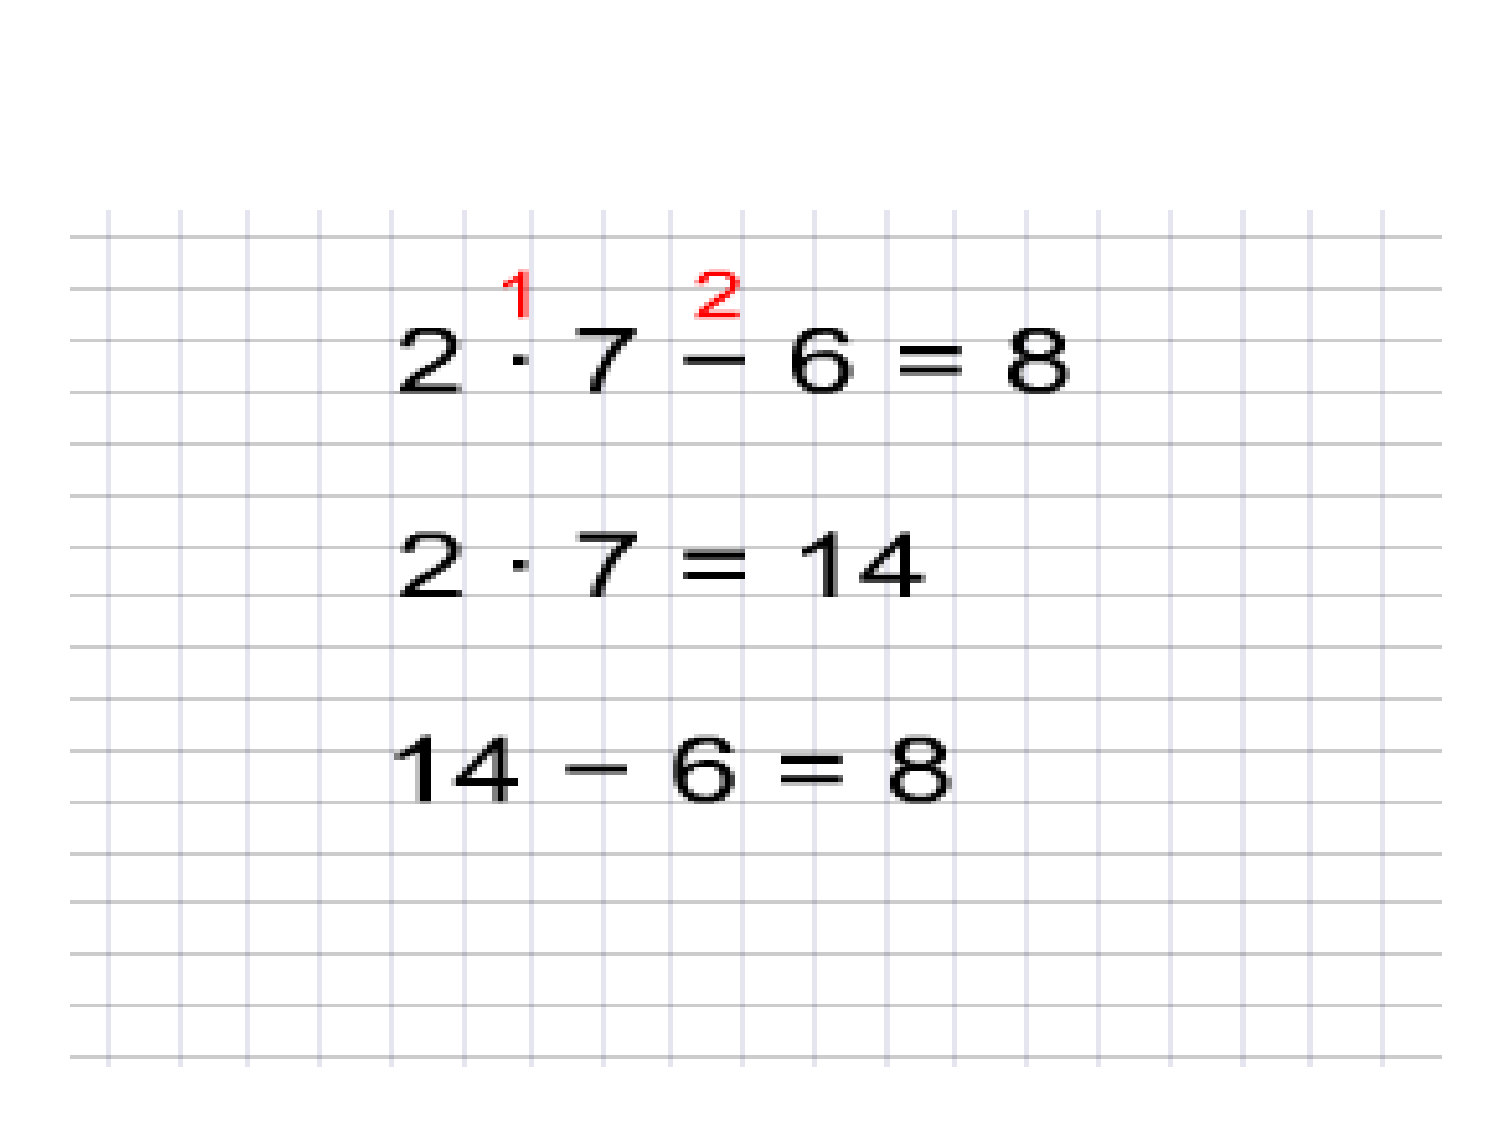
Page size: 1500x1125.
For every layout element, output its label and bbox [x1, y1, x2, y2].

list [70, 210, 1442, 1067]
